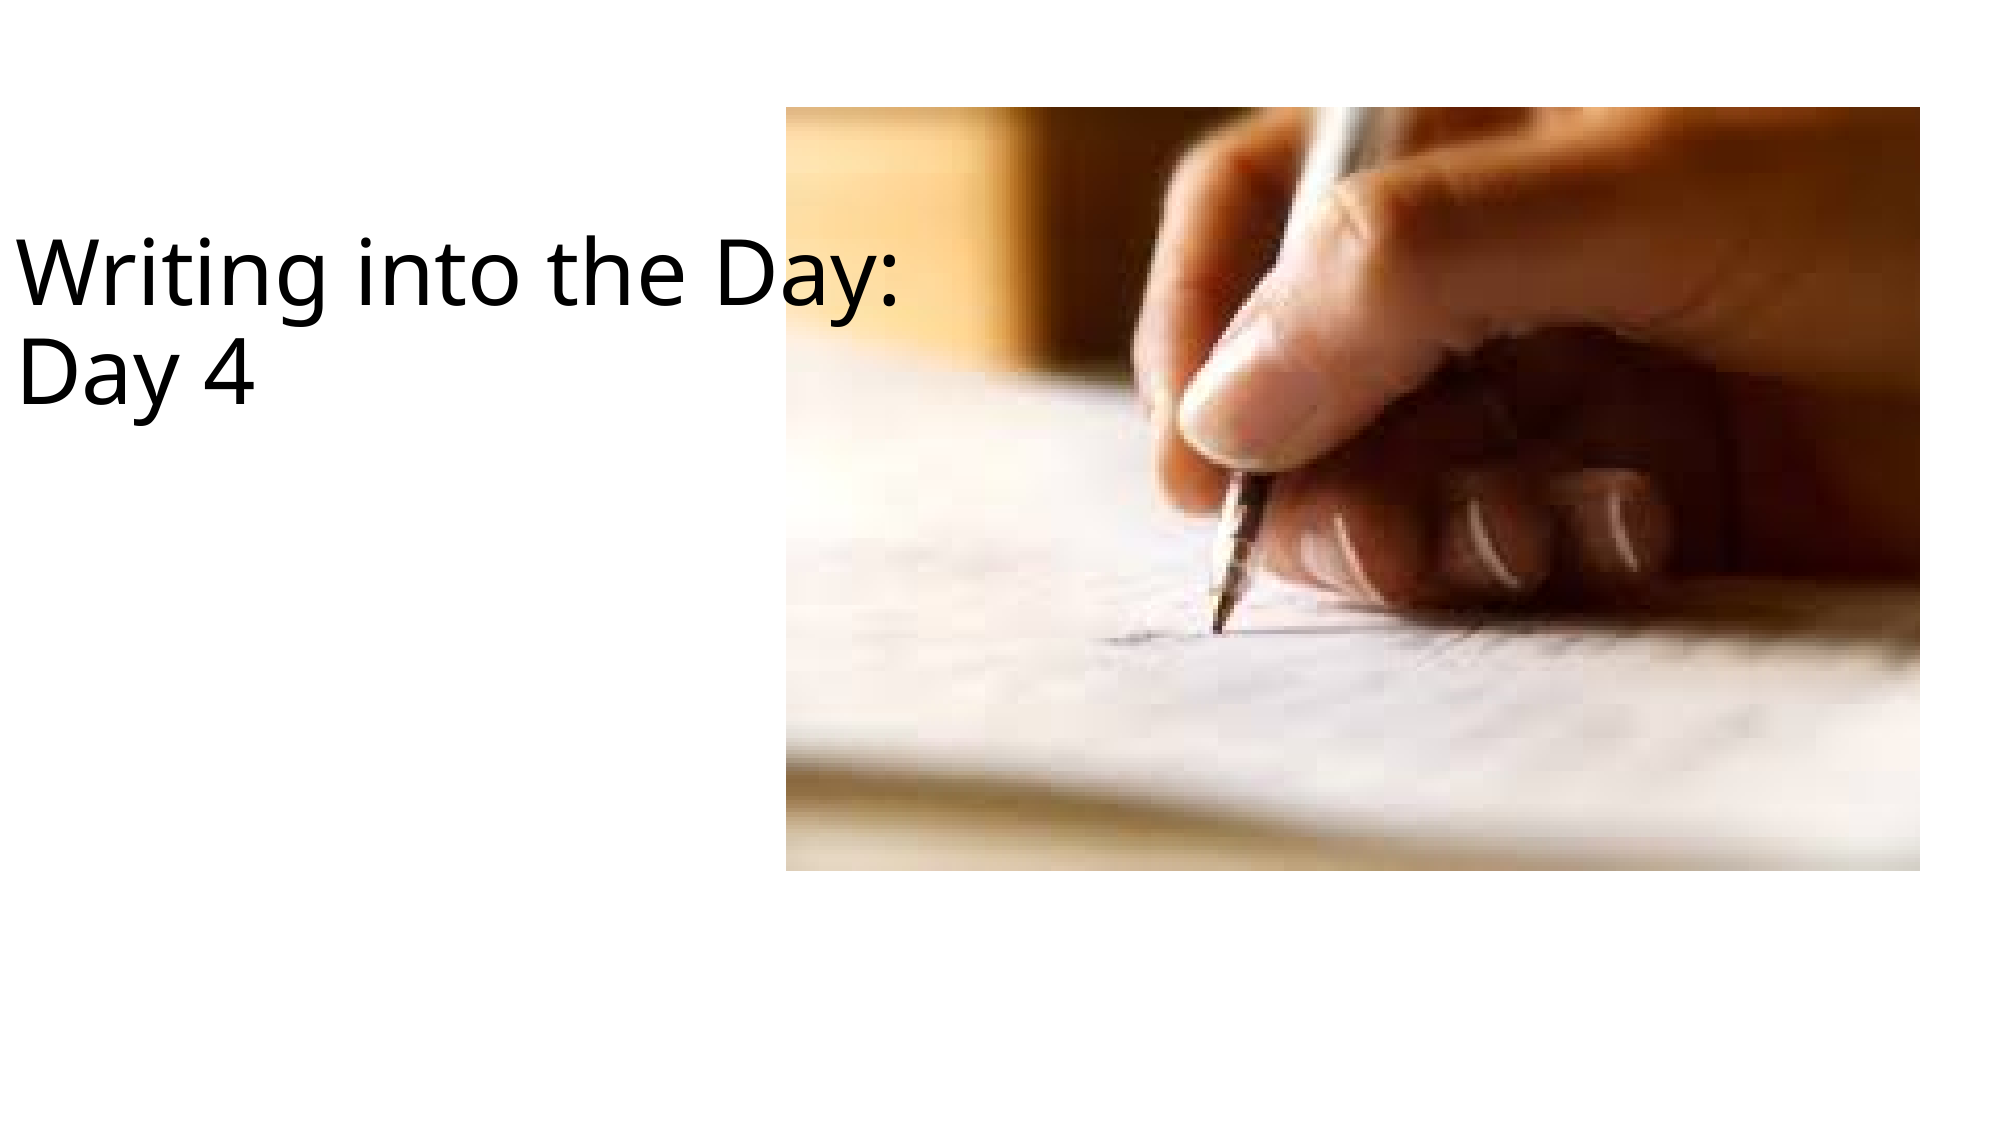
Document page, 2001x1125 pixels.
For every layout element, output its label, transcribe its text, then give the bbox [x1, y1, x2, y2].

picture [786, 107, 1920, 871]
title Writing into the Day: Day 4 [0, 184, 786, 576]
